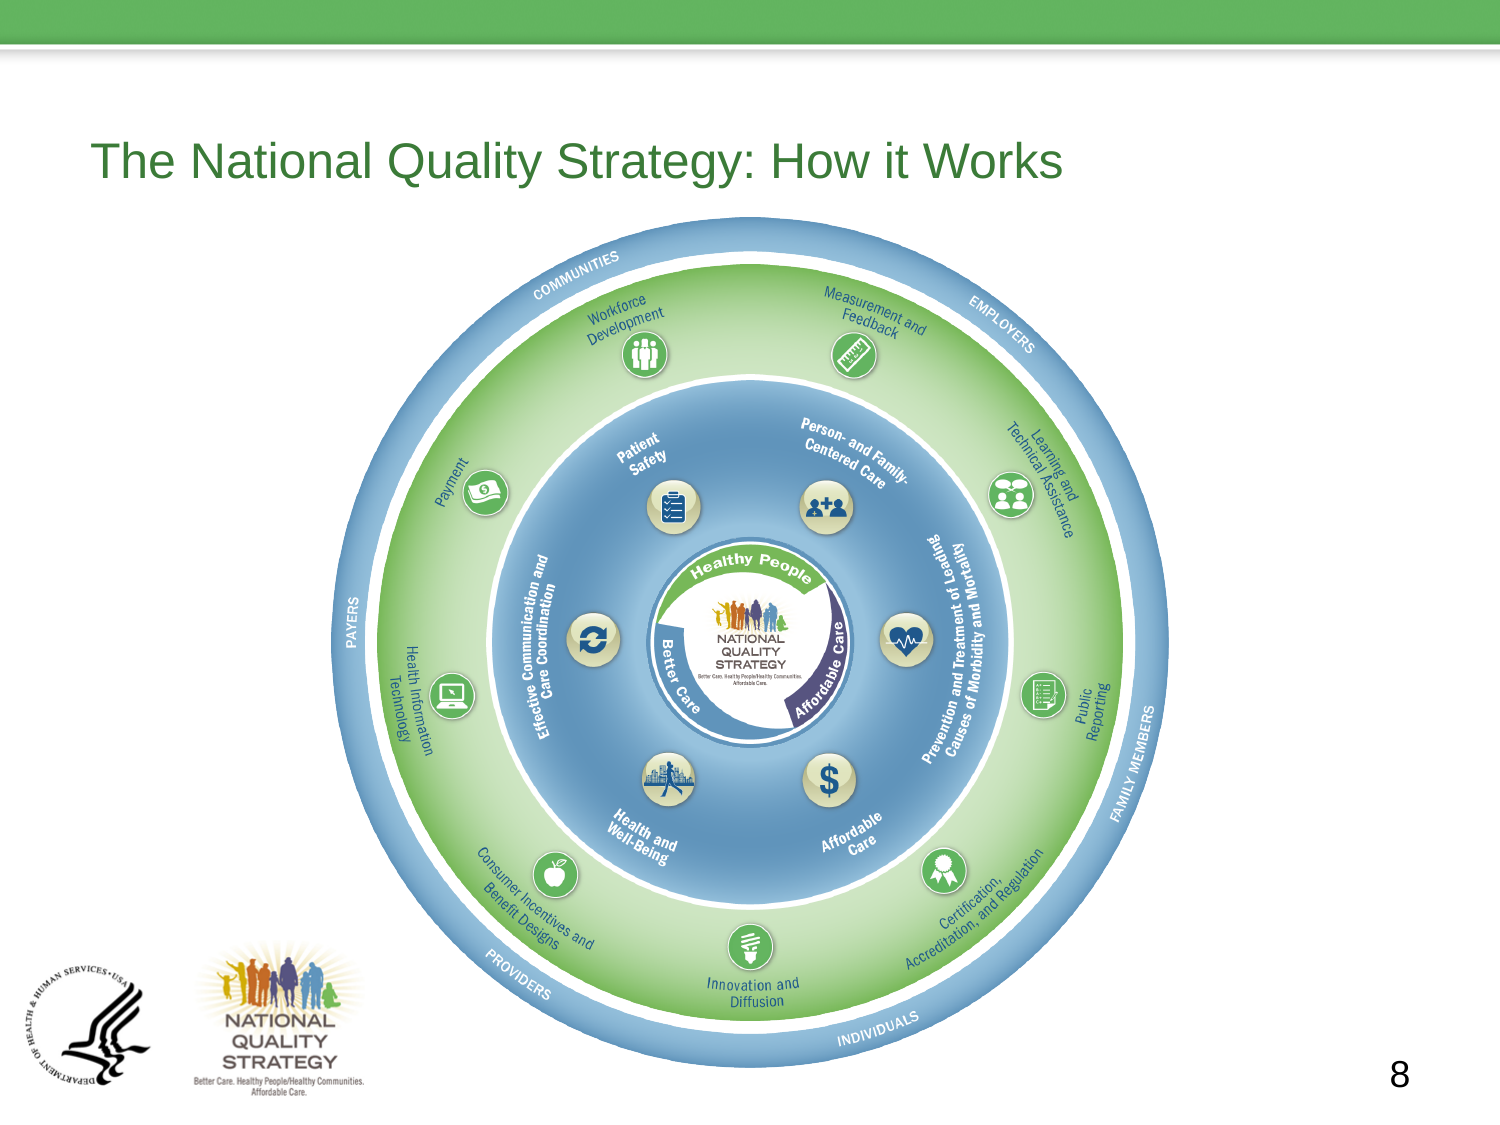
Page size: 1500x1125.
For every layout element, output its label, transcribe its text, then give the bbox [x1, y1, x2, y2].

title The National Quality Strategy: How it Works [75, 103, 1425, 213]
picture [0, 0, 1500, 104]
picture [23, 940, 365, 1101]
slide_number 8 [1074, 1042, 1425, 1103]
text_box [330, 217, 1169, 1068]
